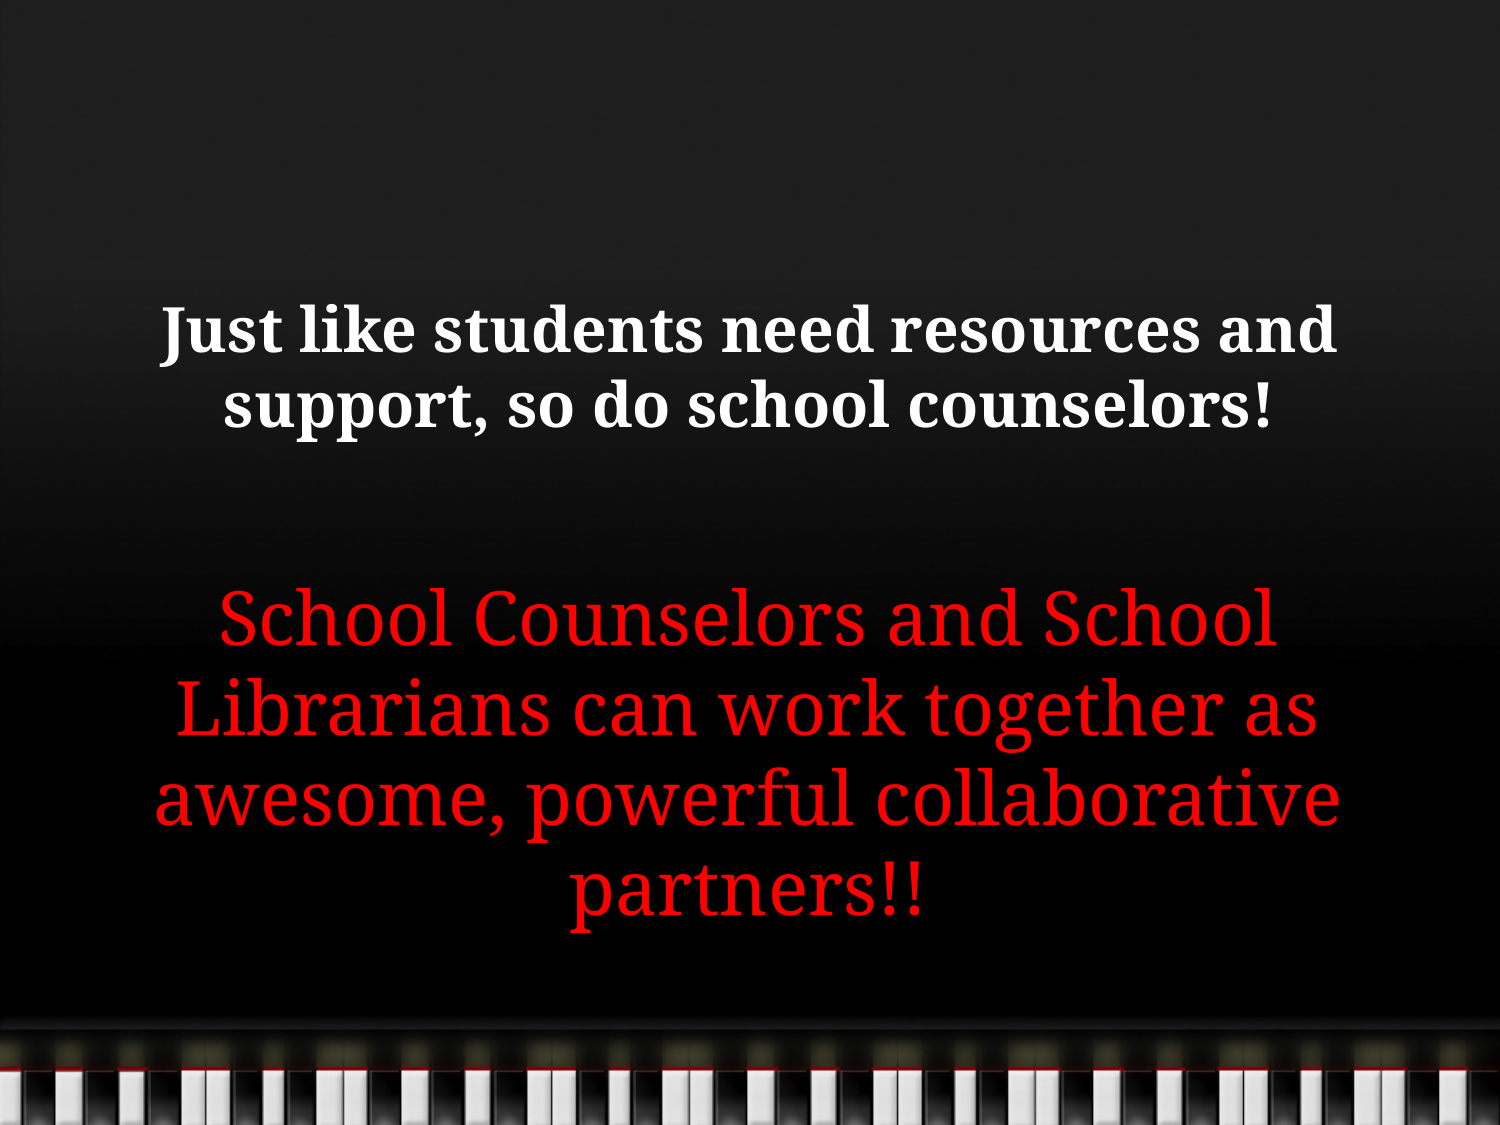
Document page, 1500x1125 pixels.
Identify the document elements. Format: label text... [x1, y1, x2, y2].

picture [0, 0, 1500, 1125]
list School Counselors and School Librarians can work together as awesome, powerful collaborative partners!! [36, 562, 1462, 809]
title Just like students need resources and support, so do school counselors! [75, 224, 1425, 448]
